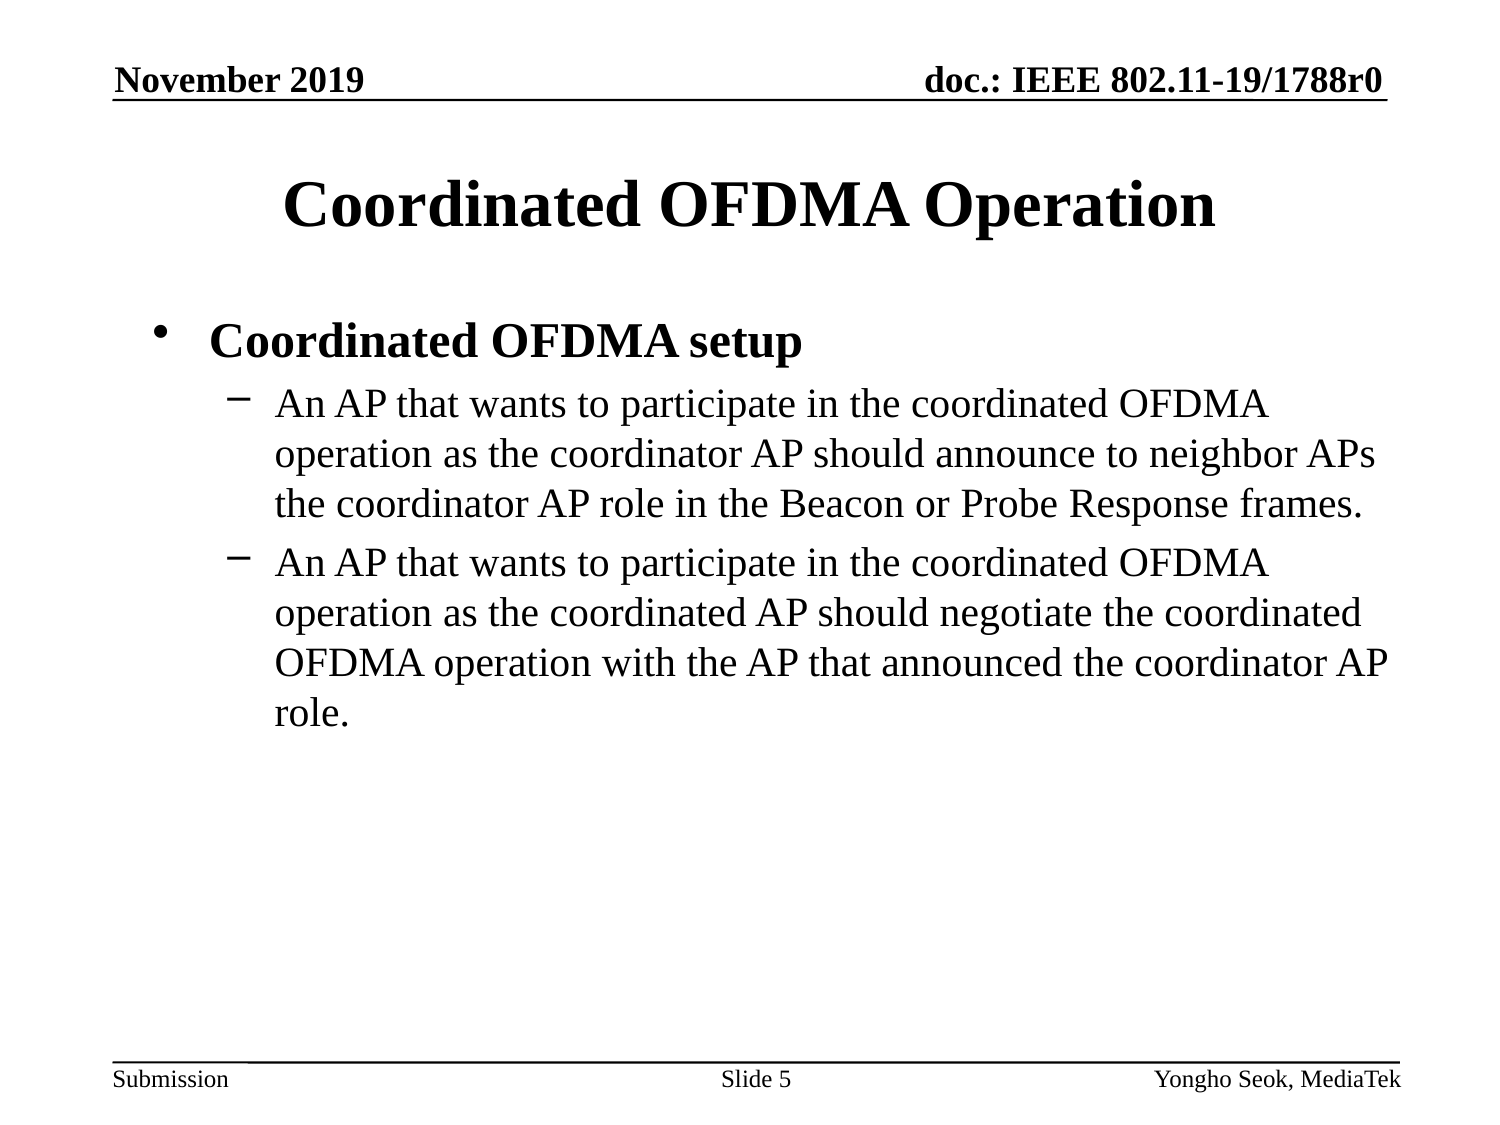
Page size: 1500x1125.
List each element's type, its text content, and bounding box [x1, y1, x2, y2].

list [112, 288, 1388, 951]
slide_number Slide 5 [712, 1061, 800, 1093]
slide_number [114, 54, 368, 101]
title Coordinated OFDMA Operation [0, 112, 1500, 288]
footer Yongho Seok, MediaTek [1150, 1061, 1402, 1093]
list Coordinated OFDMA setup An AP that wants to participate in the coordinated OFDMA operation as the coordinator AP should announce to neighbor APs the coordinator AP role in the Beacon or Probe Response frames. An AP that wants to participate in the coordinated OFDMA operation as the coordinated AP should negotiate the coordinated OFDMA operation with the AP that announced the coordinator AP role. [137, 299, 1413, 976]
